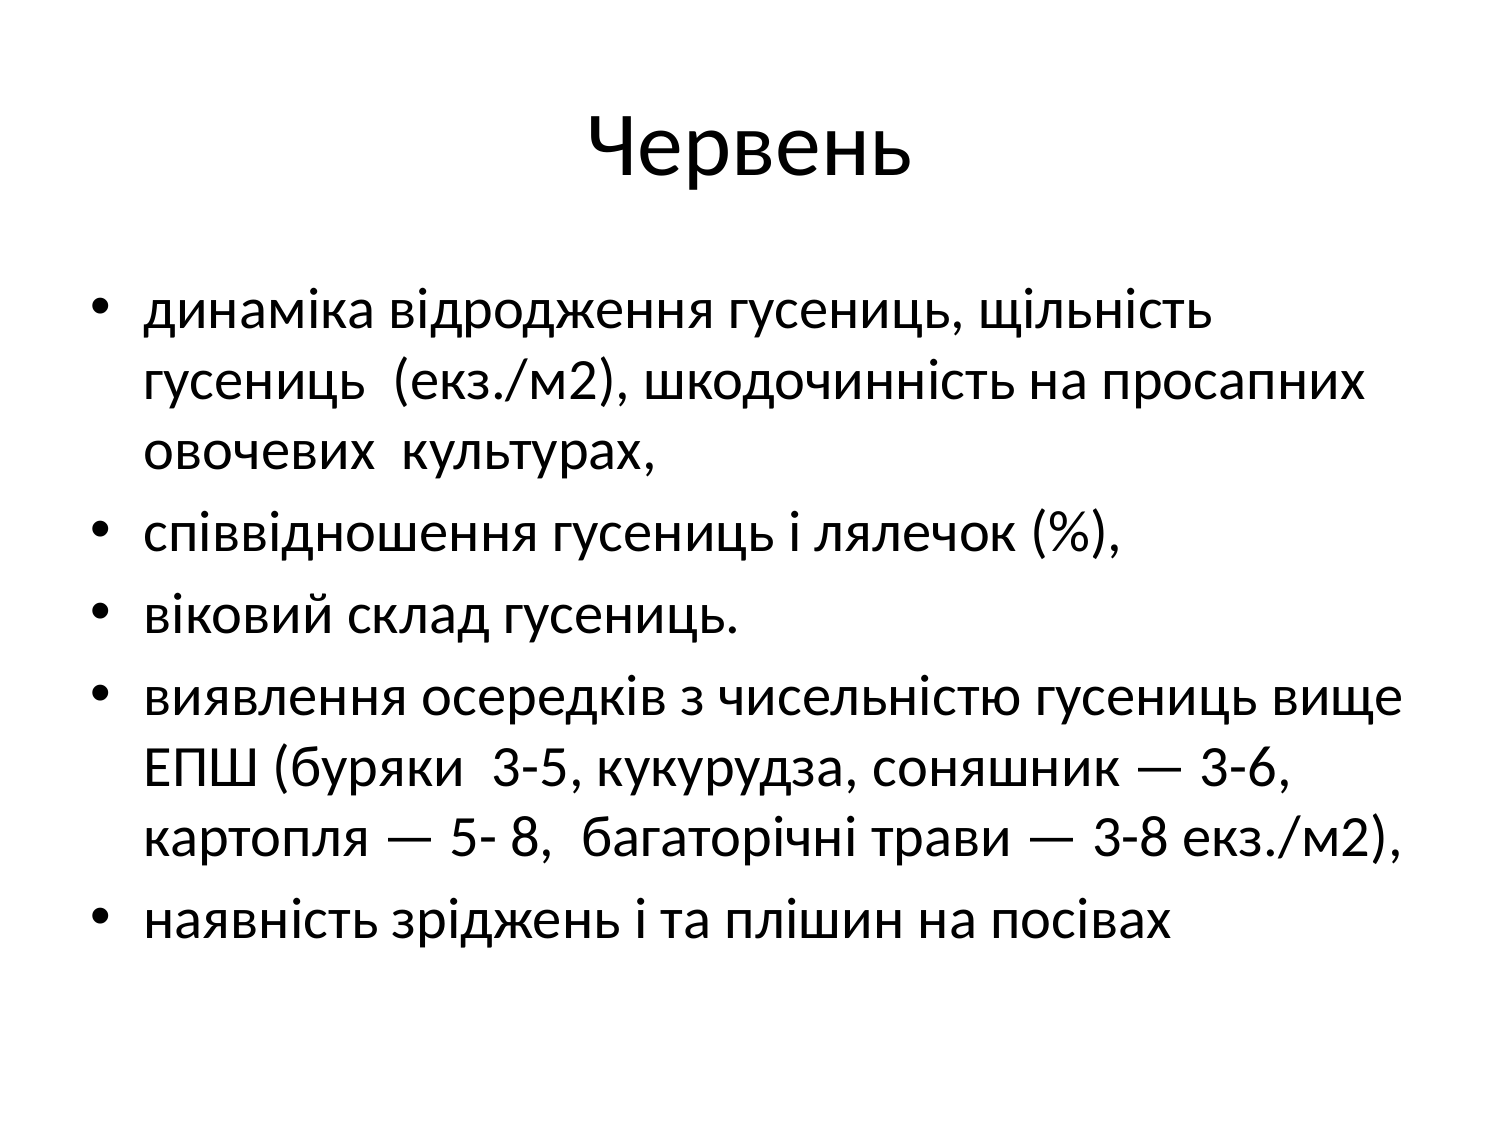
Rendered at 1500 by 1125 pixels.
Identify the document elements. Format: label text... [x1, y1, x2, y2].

list динаміка відродження гусениць, щільність гусениць (екз./м2), шкодочинність на просапних овочевих культурах, співвідношення гусениць і лялечок (%), віковий склад гусениць. виявлення осередків з чисельністю гусениць вище ЕПШ (буряки 3-5, кукурудза, соняшник — 3-6, картопля — 5- 8, багаторічні трави — 3-8 екз./м2), наявність зріджень і та плішин на посівах [75, 262, 1425, 1005]
title Червень [75, 45, 1425, 233]
